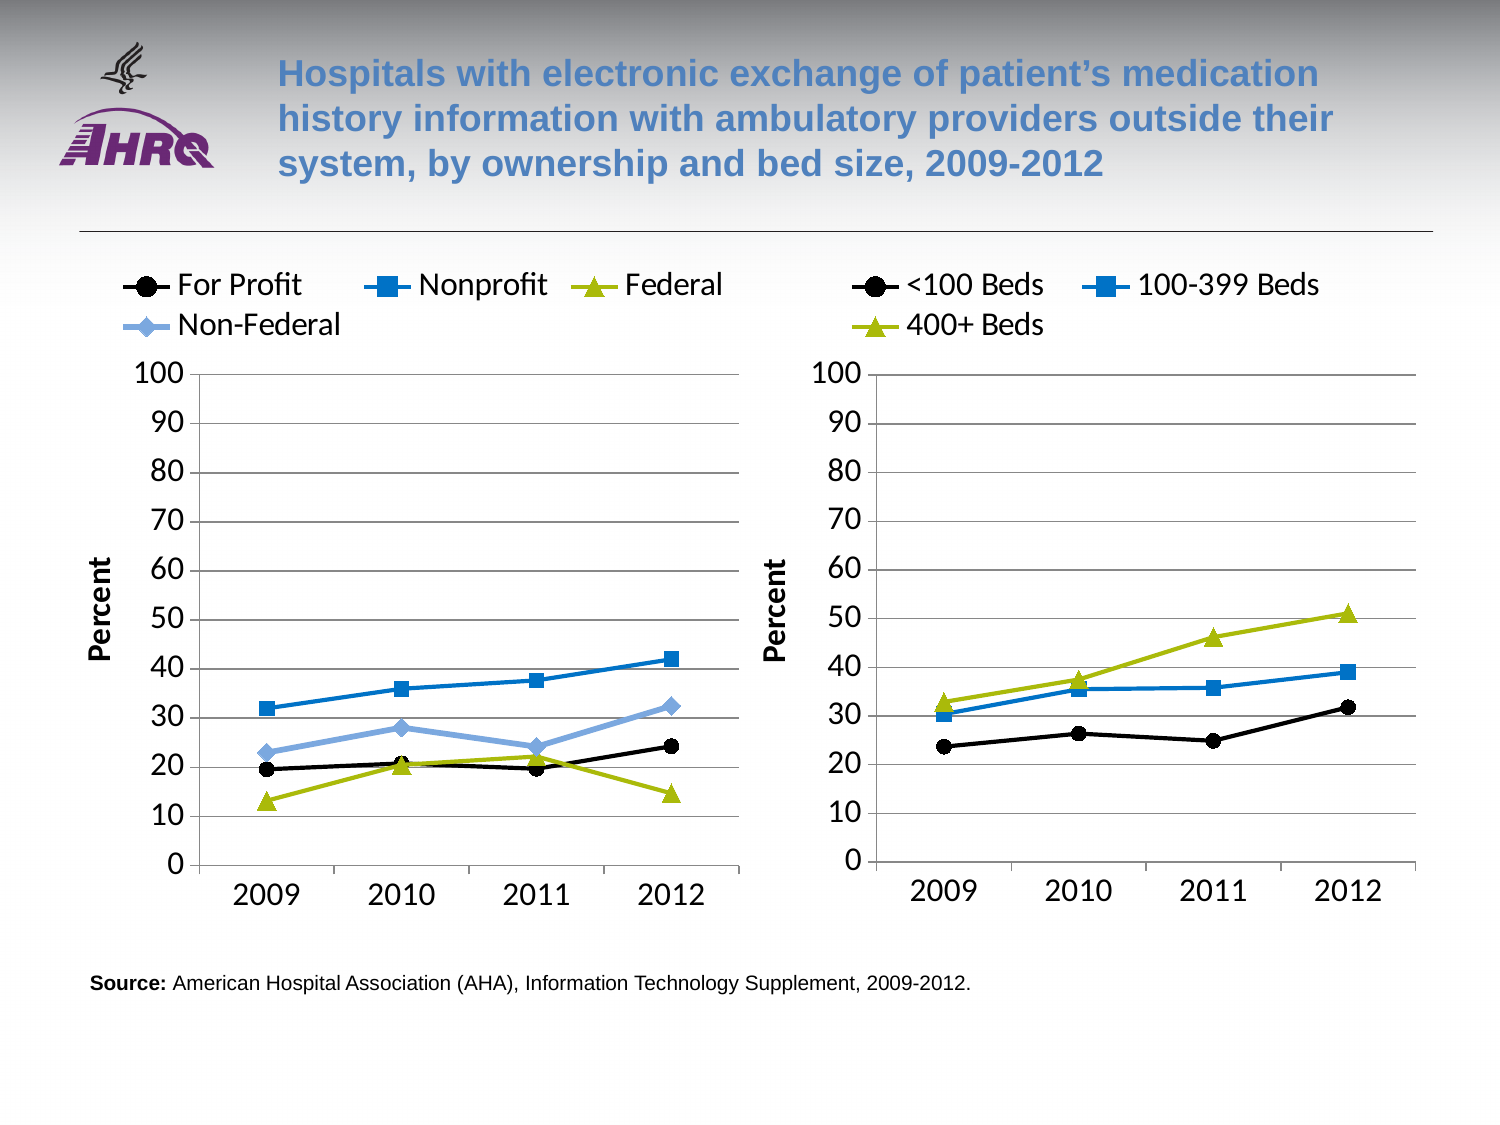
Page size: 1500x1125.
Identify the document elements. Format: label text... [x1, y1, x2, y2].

title Hospitals with electronic exchange of patient’s medication history information with ambulatory providers outside their system, by ownership and bed size, 2009-2012 [262, 45, 1425, 188]
chart [74, 262, 1426, 938]
picture [0, 0, 1500, 1125]
text_box Source: American Hospital Association (AHA), Information Technology Supplement, 2009-2012. [75, 962, 1175, 1003]
